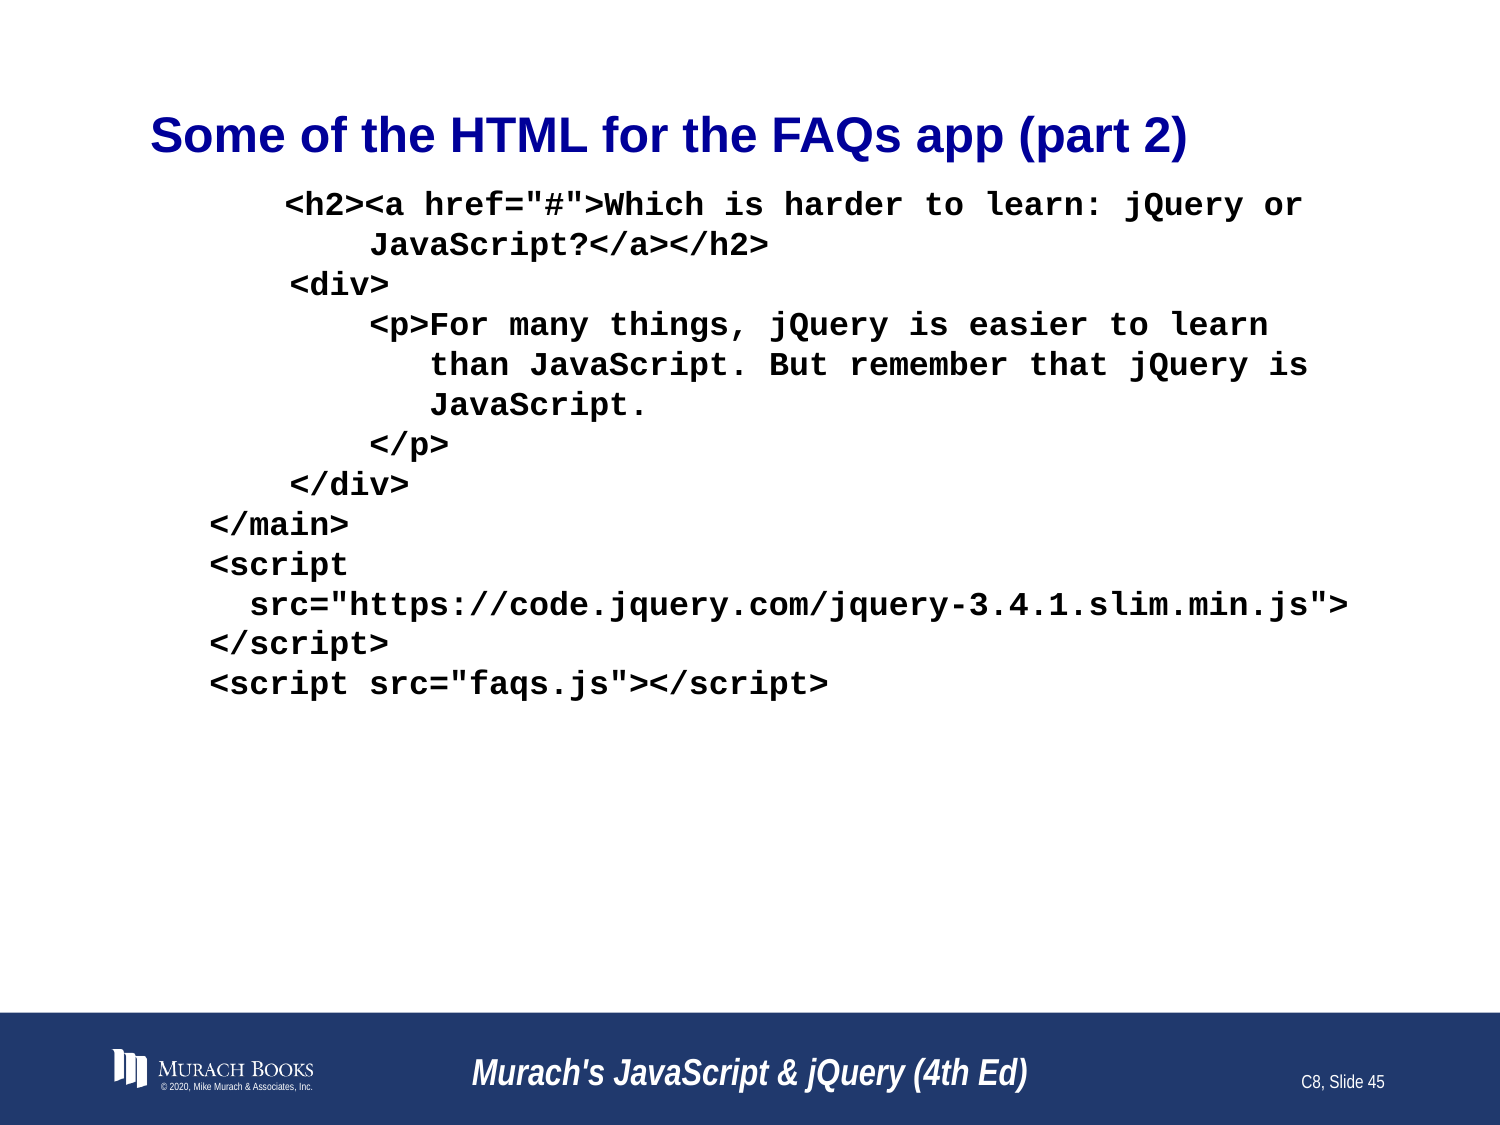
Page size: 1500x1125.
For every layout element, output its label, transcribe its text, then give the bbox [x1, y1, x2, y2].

title Some of the HTML for the FAQs app (part 2) [150, 102, 1350, 164]
list <h2><a href="#">Which is harder to learn: jQuery or JavaScript?</a></h2> <div> <p>For many things, jQuery is easier to learn than JavaScript. But remember that jQuery is JavaScript. </p> </div> </main> <script src="https://code.jquery.com/jquery-3.4.1.slim.min.js"> </script> <script src="faqs.js"></script> [137, 174, 1375, 975]
footer © 2020, Mike Murach & Associates, Inc. [12, 1025, 463, 1100]
slide_number Murach's JavaScript & jQuery (4th Ed) [463, 1025, 1050, 1100]
slide_number C8, Slide 45 [1087, 1025, 1400, 1100]
